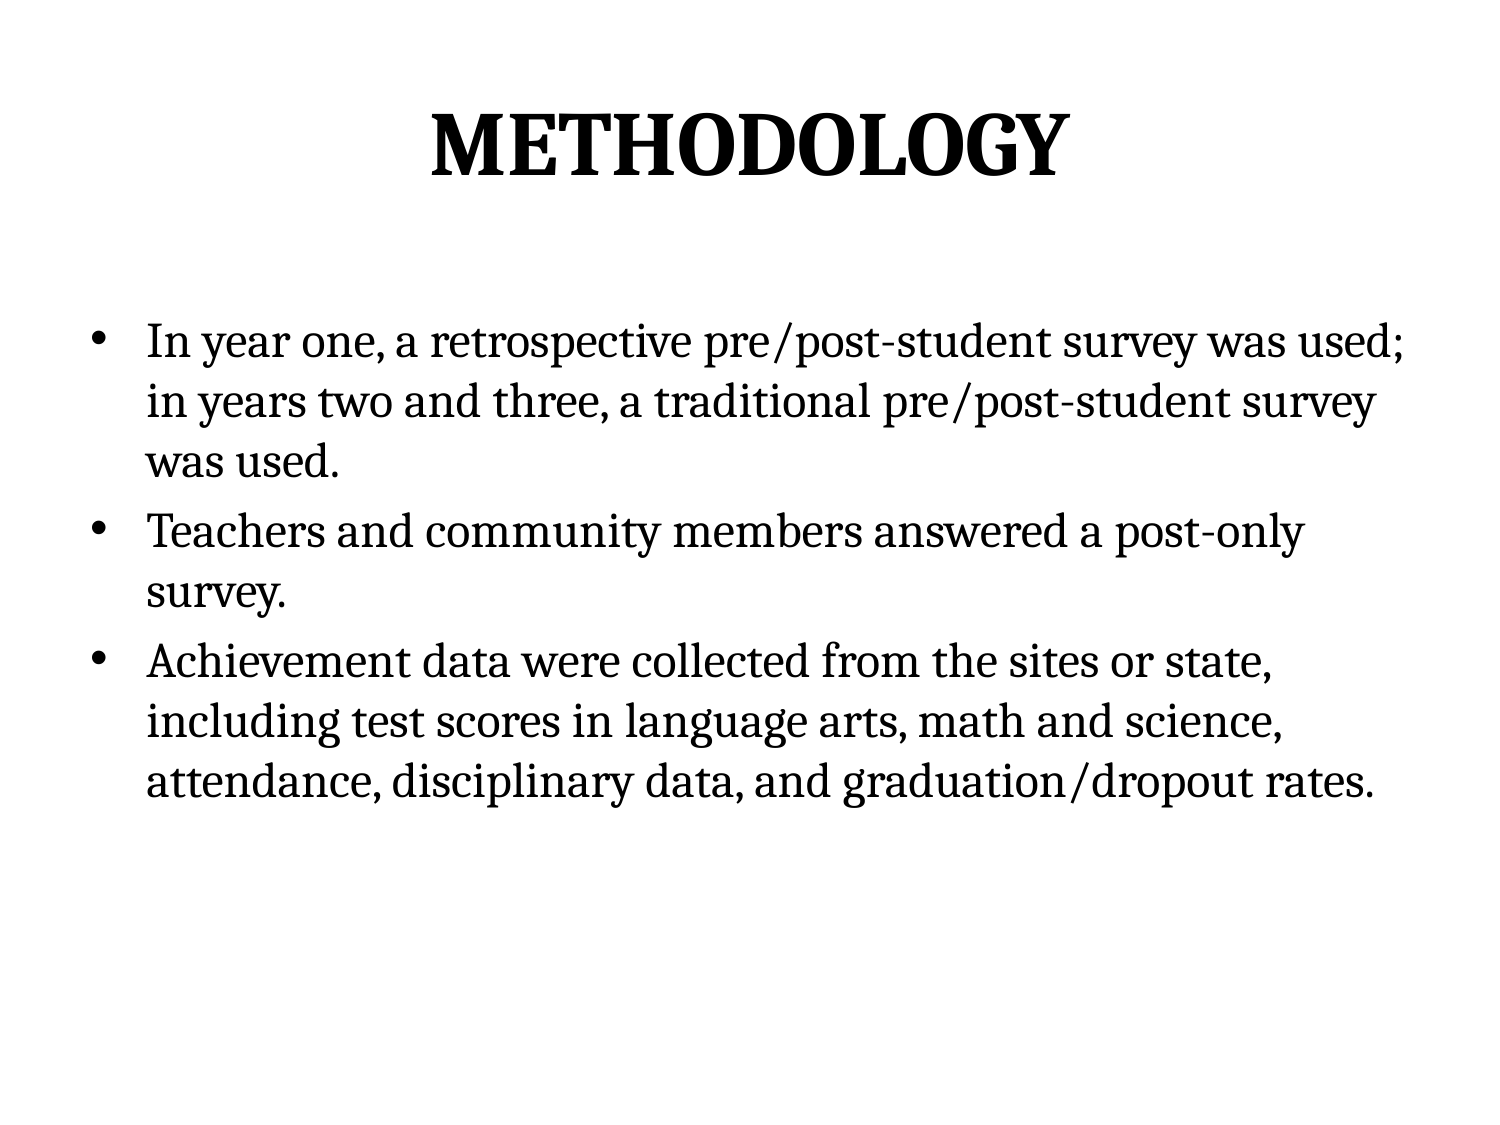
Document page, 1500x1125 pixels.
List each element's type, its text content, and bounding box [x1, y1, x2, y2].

title Methodology [74, 44, 1426, 233]
list In year one, a retrospective pre/post-student survey was used; in years two and three, a traditional pre/post-student survey was used. Teachers and community members answered a post-only survey. Achievement data were collected from the sites or state, including test scores in language arts, math and science, attendance, disciplinary data, and graduation/dropout rates. [74, 299, 1426, 1043]
